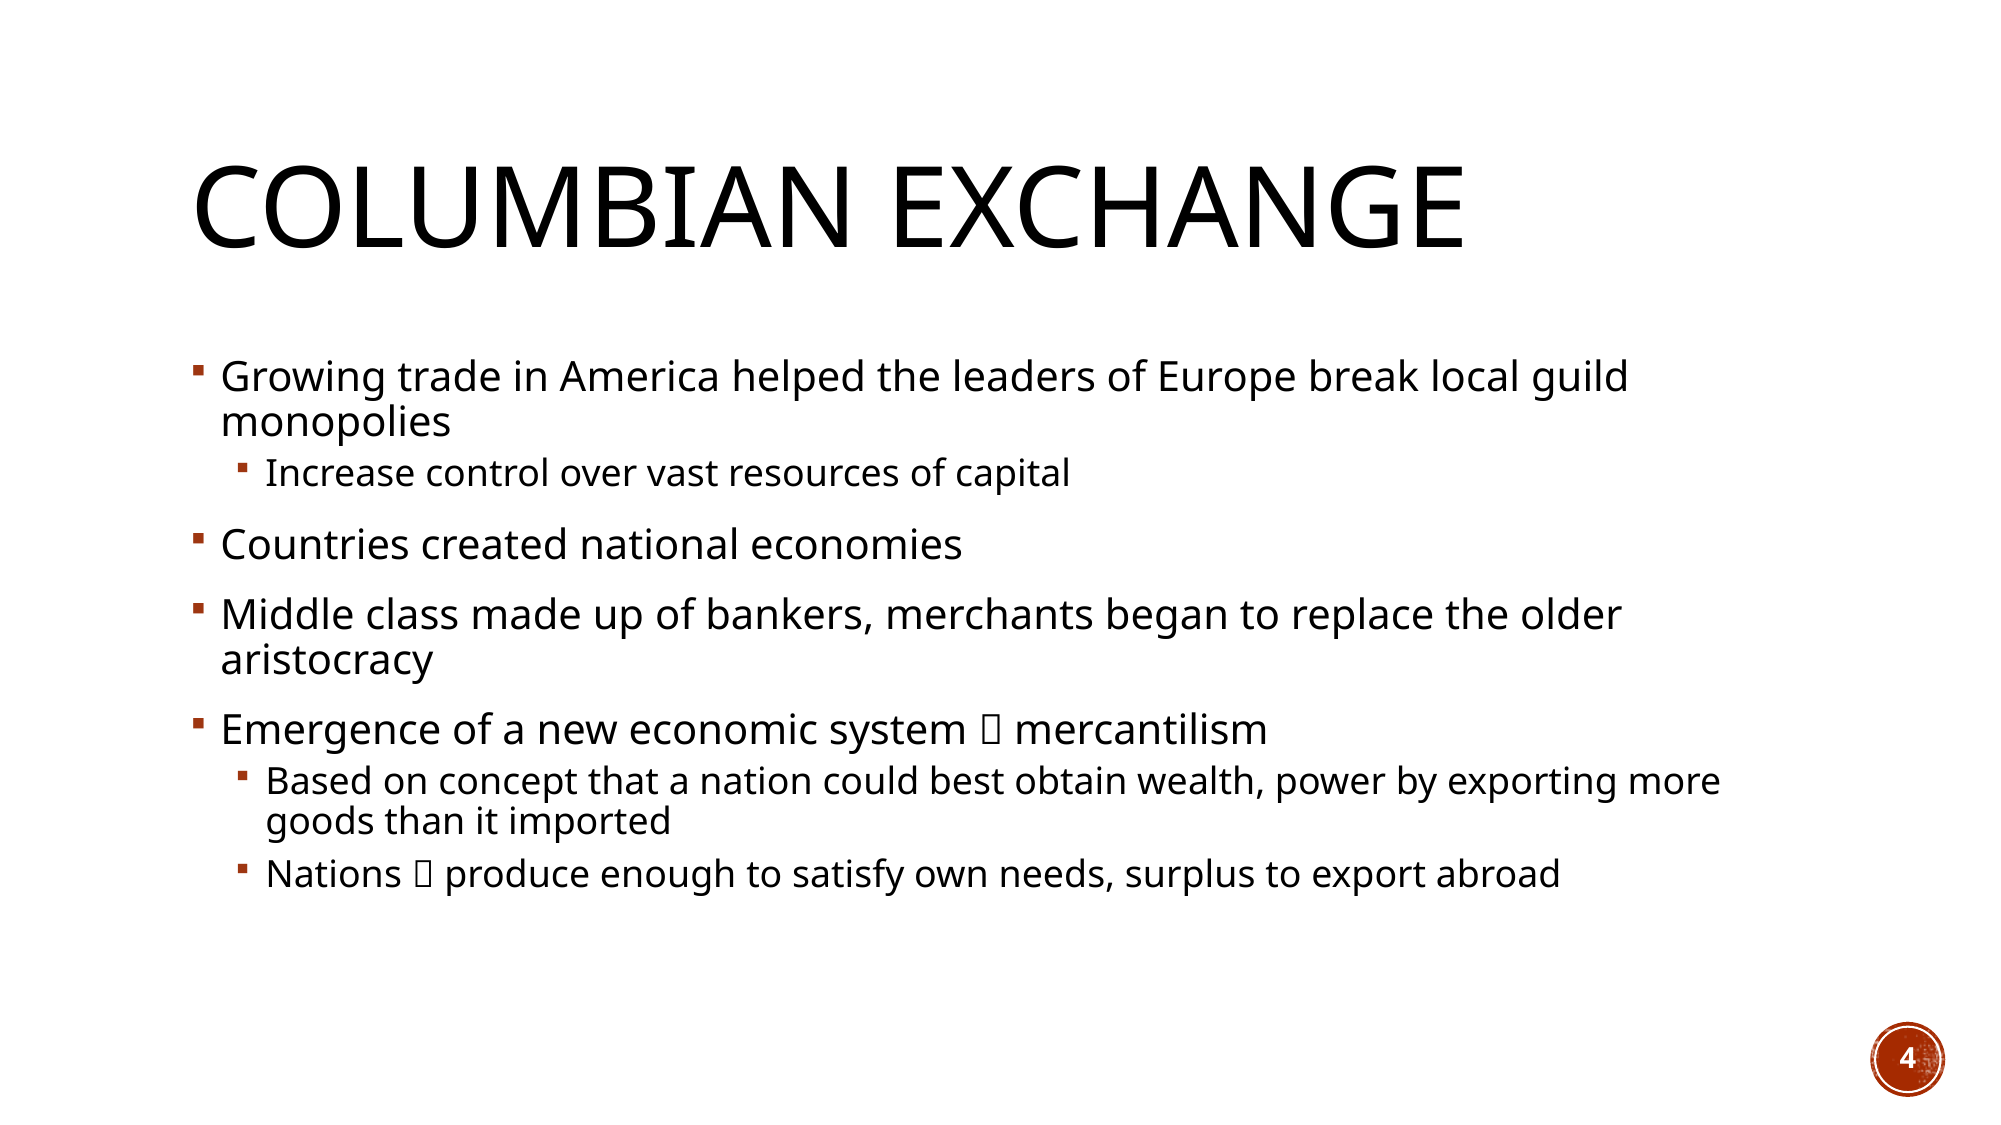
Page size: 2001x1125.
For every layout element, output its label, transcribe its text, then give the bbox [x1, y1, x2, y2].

list Growing trade in America helped the leaders of Europe break local guild monopolies Increase control over vast resources of capital Countries created national economies Middle class made up of bankers, merchants began to replace the older aristocracy Emergence of a new economic system  mercantilism Based on concept that a nation could best obtain wealth, power by exporting more goods than it imported Nations  produce enough to satisfy own needs, surplus to export abroad [175, 348, 1826, 1013]
title Columbian Exchange [175, 79, 1826, 344]
slide_number 4 [1855, 1028, 1961, 1089]
